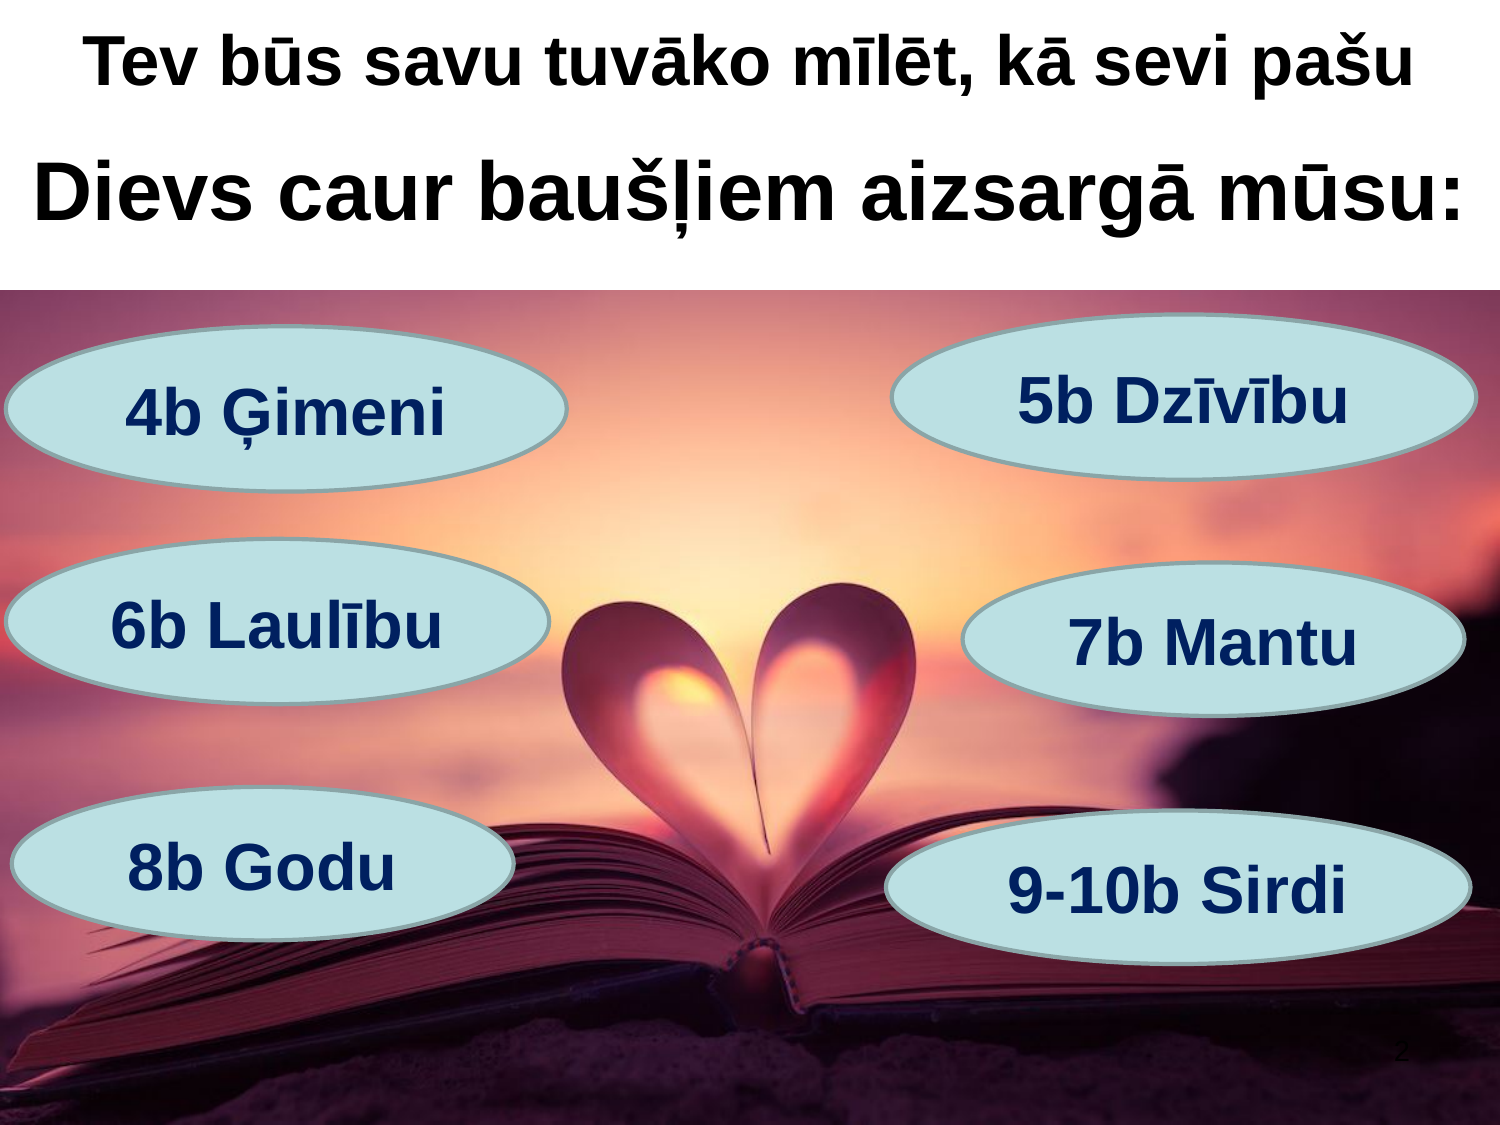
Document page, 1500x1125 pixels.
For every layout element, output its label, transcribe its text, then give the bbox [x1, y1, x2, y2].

text_box Tev būs savu tuvāko mīlēt, kā sevi pašu Dievs caur baušļiem aizsargā mūsu: [0, 7, 1500, 245]
picture [0, 290, 1500, 1125]
